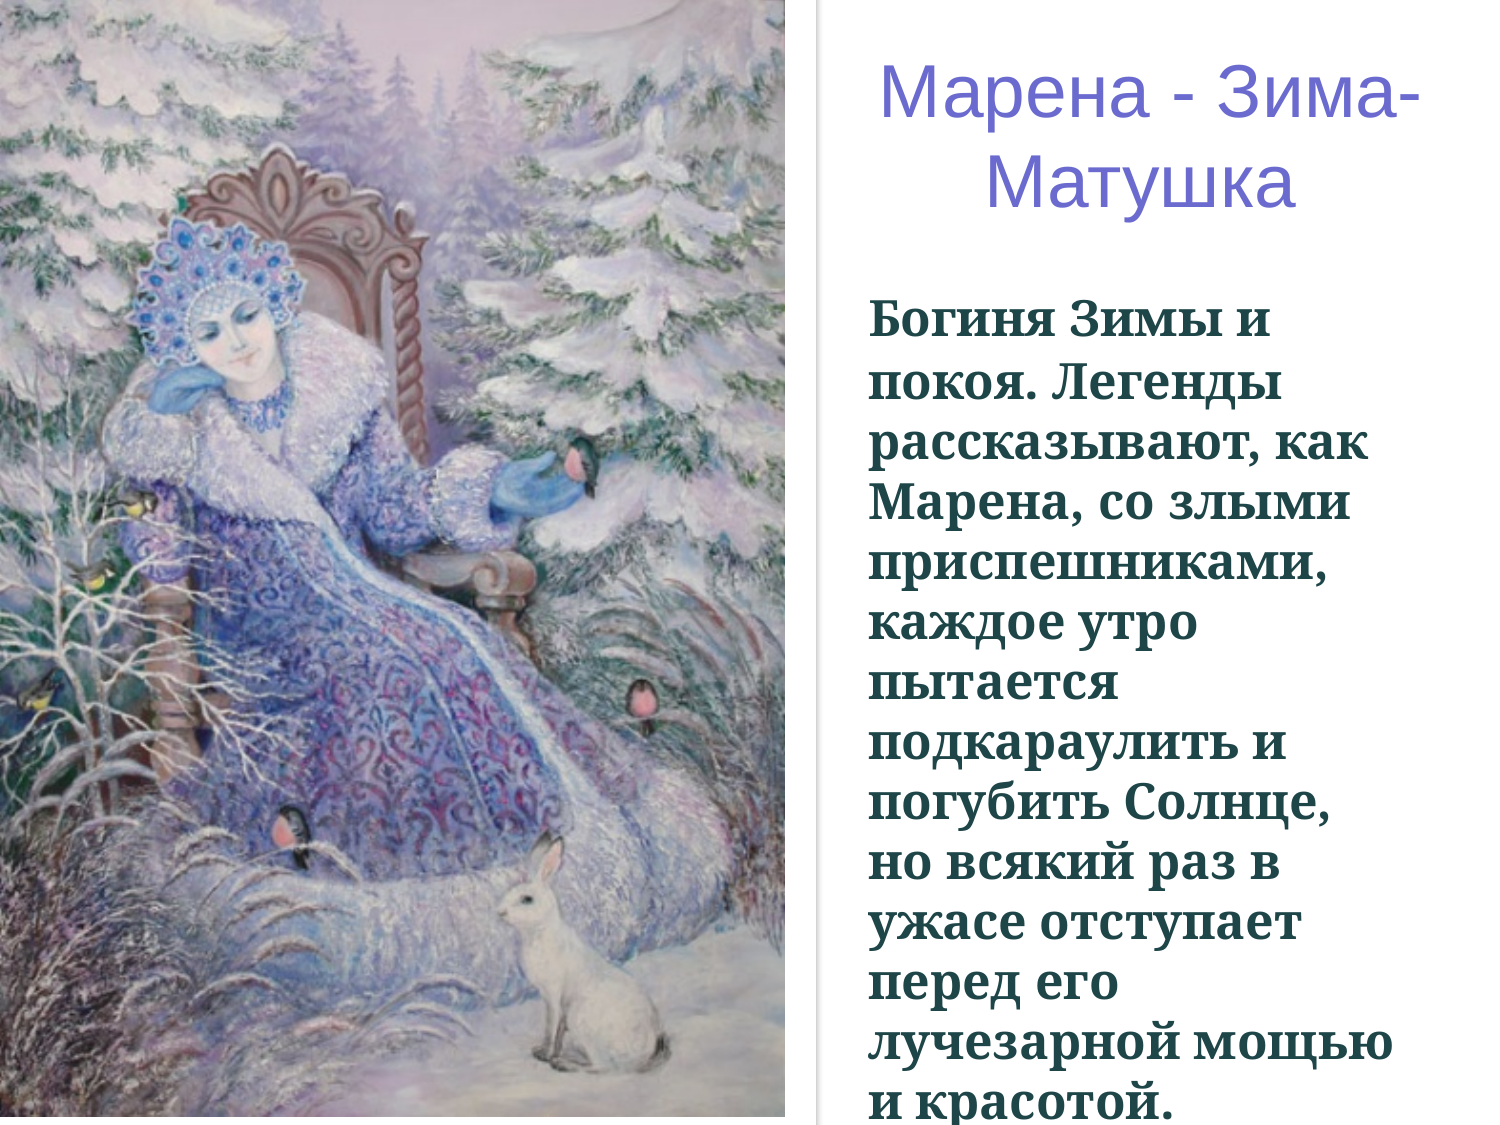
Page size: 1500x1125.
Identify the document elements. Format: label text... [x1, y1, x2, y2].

title Марена - Зима-Матушка [822, 93, 1500, 282]
picture [816, 282, 1500, 1125]
list Богиня Зимы и покоя. Легенды рассказывают, как Марена, со злыми приспешниками, каждое утро пытается подкараулить и погубить Солнце, но всякий раз в ужасе отступает перед его лучезарной мощью и красотой. [822, 262, 1426, 1071]
picture [816, 0, 1500, 93]
picture [0, 0, 786, 1117]
